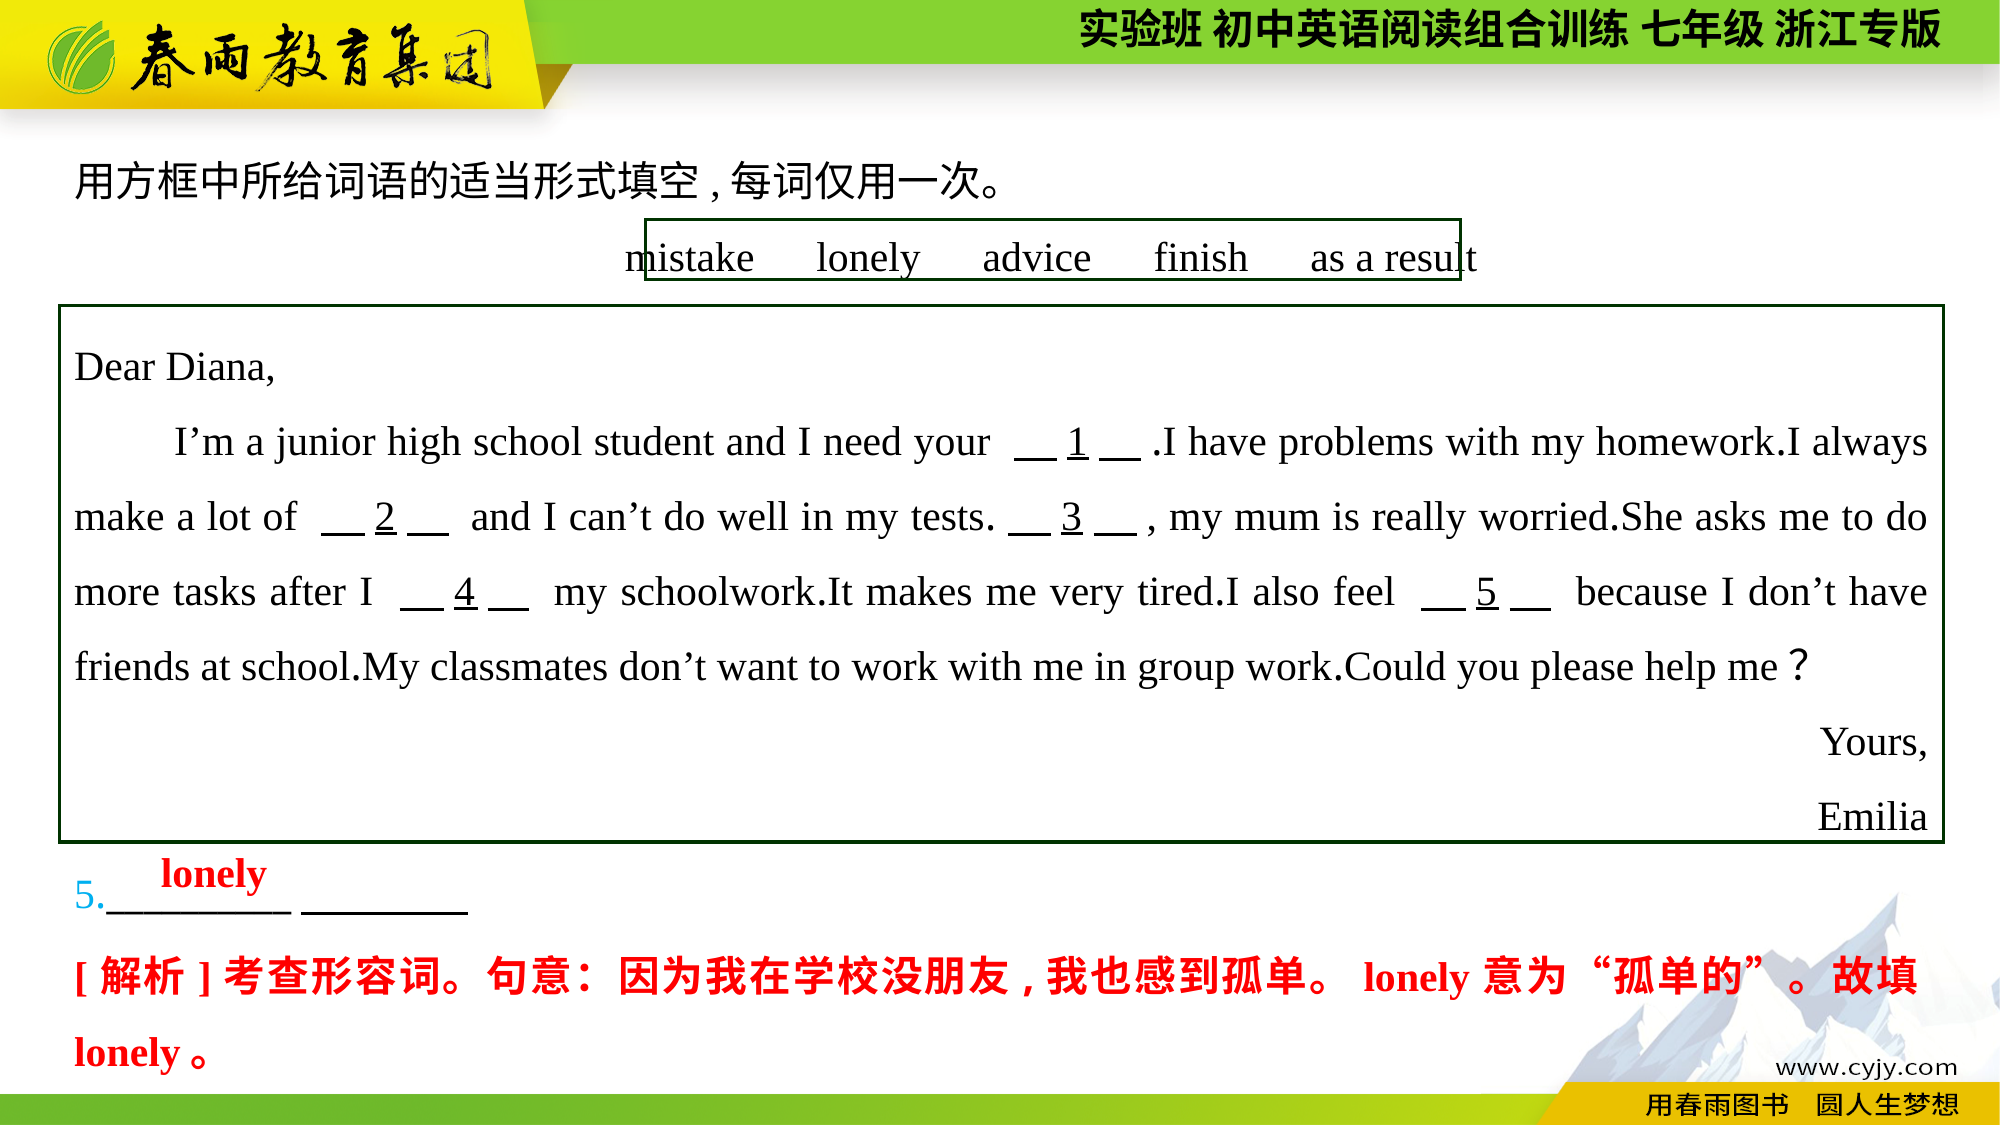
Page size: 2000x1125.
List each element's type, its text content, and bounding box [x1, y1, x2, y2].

picture [0, 0, 2000, 1125]
text_box [645, 219, 1461, 280]
text_box 5.__________ [59, 834, 1944, 916]
text_box [解析]考查形容词。句意：因为我在学校没朋友,我也感到孤单。lonely意为“孤单的”。故填lonely。 [59, 916, 1944, 1082]
list 用方框中所给词语的适当形式填空,每词仅用一次。 mistake lonely advice finish as a result [59, 122, 1944, 280]
text_box lonely [145, 838, 283, 904]
text_box [59, 305, 1944, 834]
